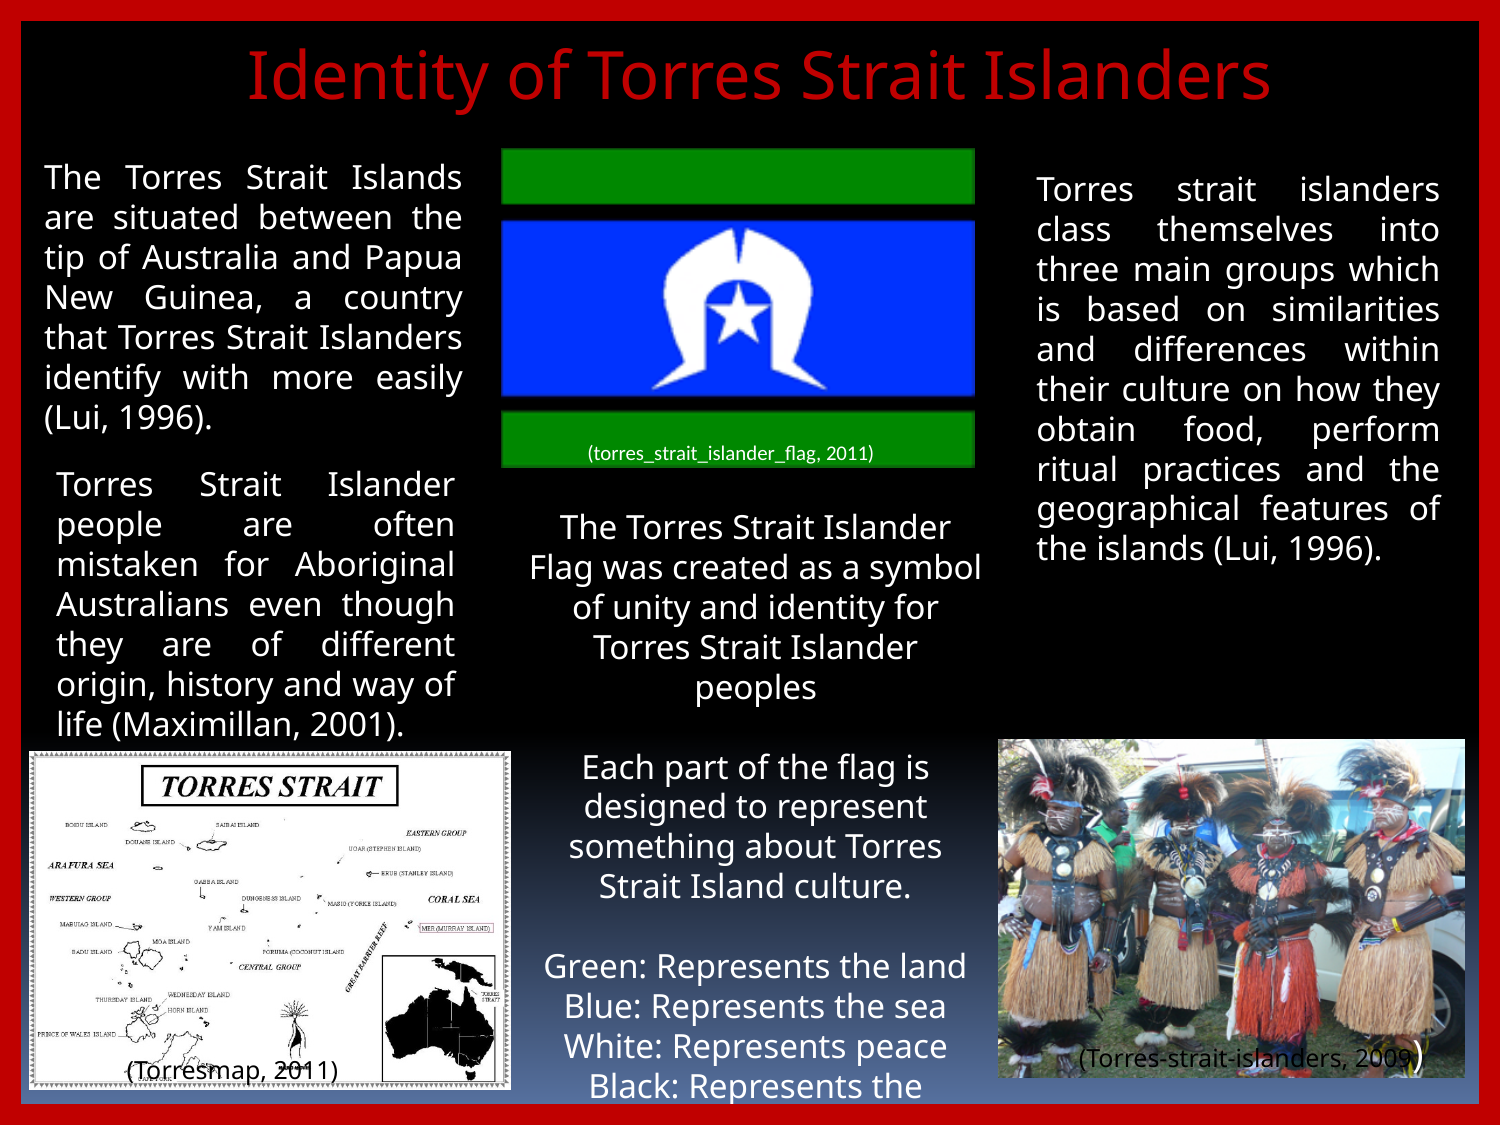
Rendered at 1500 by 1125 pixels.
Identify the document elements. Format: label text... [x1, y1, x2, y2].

text_box Torres Strait Islander people are often mistaken for Aboriginal Australians even though they are of different origin, history and way of life (Maximillan, 2001). [41, 456, 471, 743]
text_box [0, 0, 1500, 1125]
text_box The Torres Strait Islander Flag was created as a symbol of unity and identity for Torres Strait Islander peoples Each part of the flag is designed to represent something about Torres Strait Island culture. Green: Represents the land Blue: Represents the sea White: Represents peace Black: Represents the Indigenous peoples [513, 498, 999, 1104]
text_box Identity of Torres Strait Islanders [98, 25, 1424, 120]
picture [997, 739, 1465, 1079]
picture [501, 148, 975, 469]
picture [28, 751, 511, 1090]
text_box Torres strait islanders class themselves into three main groups which is based on similarities and differences within their culture on how they obtain food, perform ritual practices and the geographical features of the islands (Lui, 1996). [1021, 160, 1456, 575]
text_box The Torres Strait Islands are situated between the tip of Australia and Papua New Guinea, a country that Torres Strait Islanders identify with more easily (Lui, 1996). [29, 148, 479, 444]
